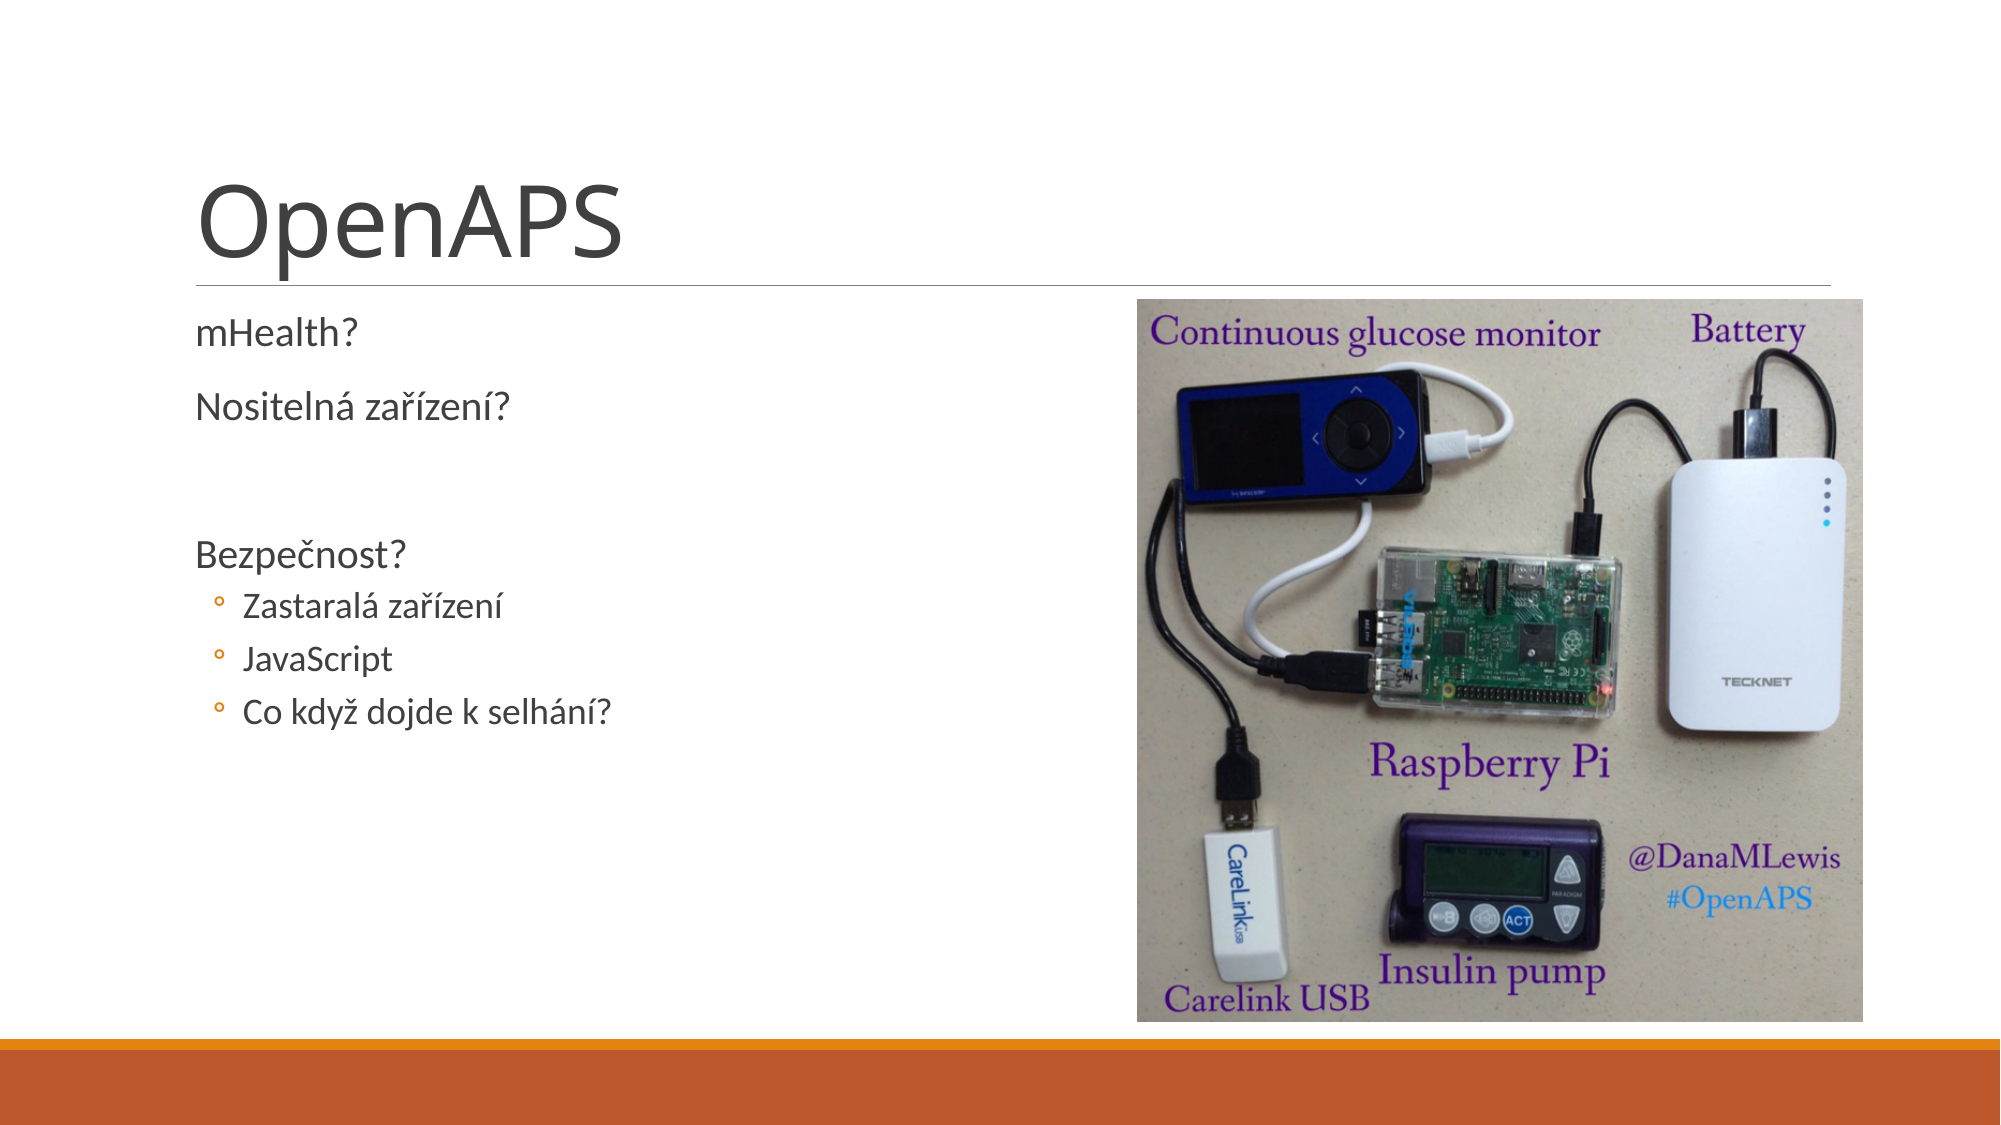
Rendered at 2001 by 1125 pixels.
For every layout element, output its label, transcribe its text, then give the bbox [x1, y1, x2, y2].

title OpenAPS [180, 47, 1830, 285]
picture [1137, 298, 1863, 1023]
list mHealth? Nositelná zařízení? Bezpečnost? Zastaralá zařízení JavaScript Co když dojde k selhání? [180, 302, 1135, 963]
